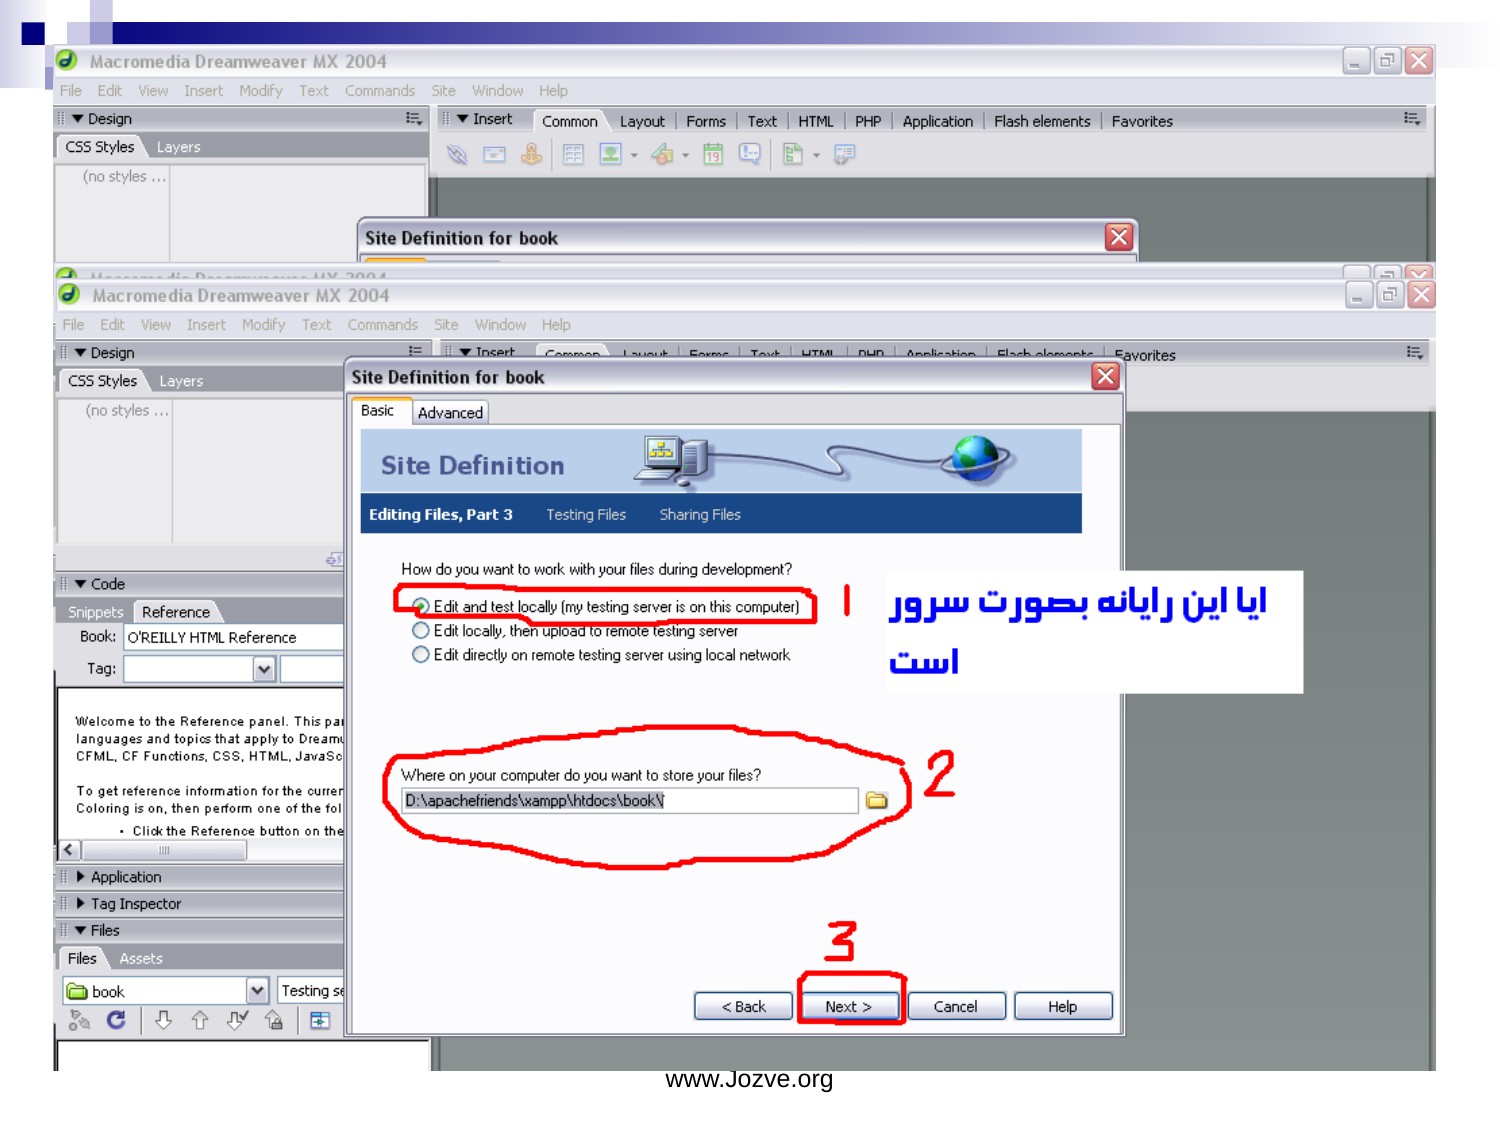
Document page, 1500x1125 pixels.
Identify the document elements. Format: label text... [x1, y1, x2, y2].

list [52, 44, 1436, 1071]
footer www.Jozve.org [512, 1079, 988, 1101]
